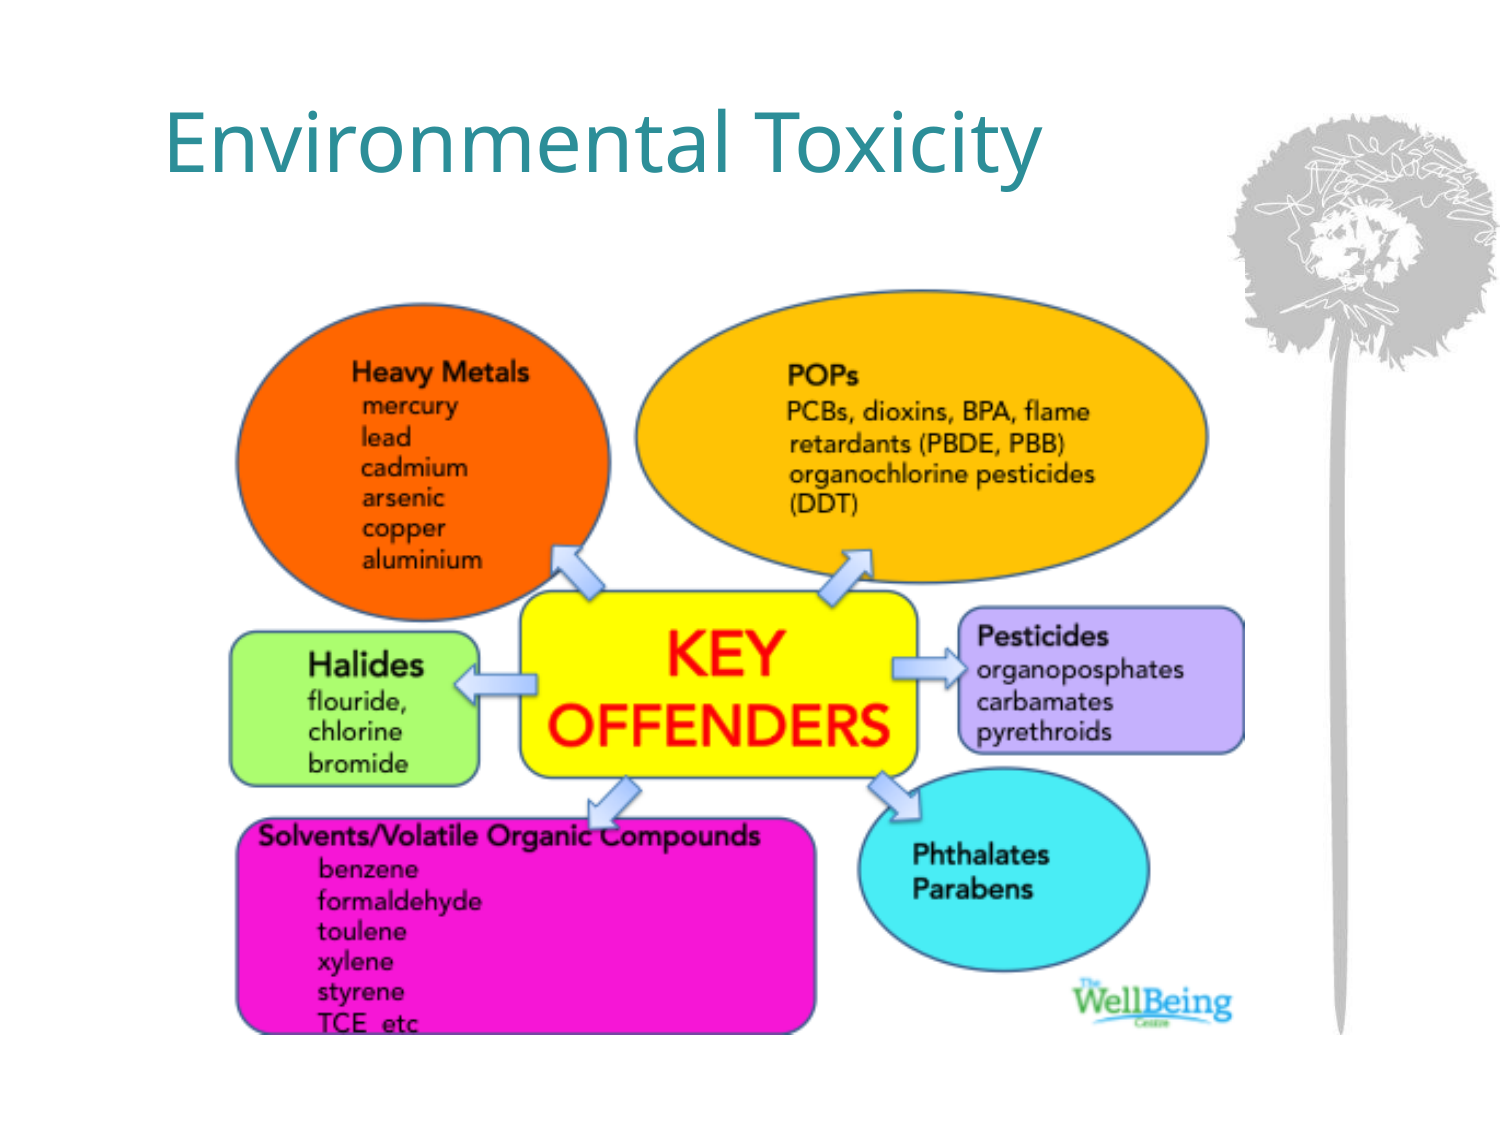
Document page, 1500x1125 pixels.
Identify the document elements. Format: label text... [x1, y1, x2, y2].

title Environmental Toxicity [147, 45, 1425, 233]
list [194, 262, 1246, 1036]
picture [1227, 113, 1500, 1035]
